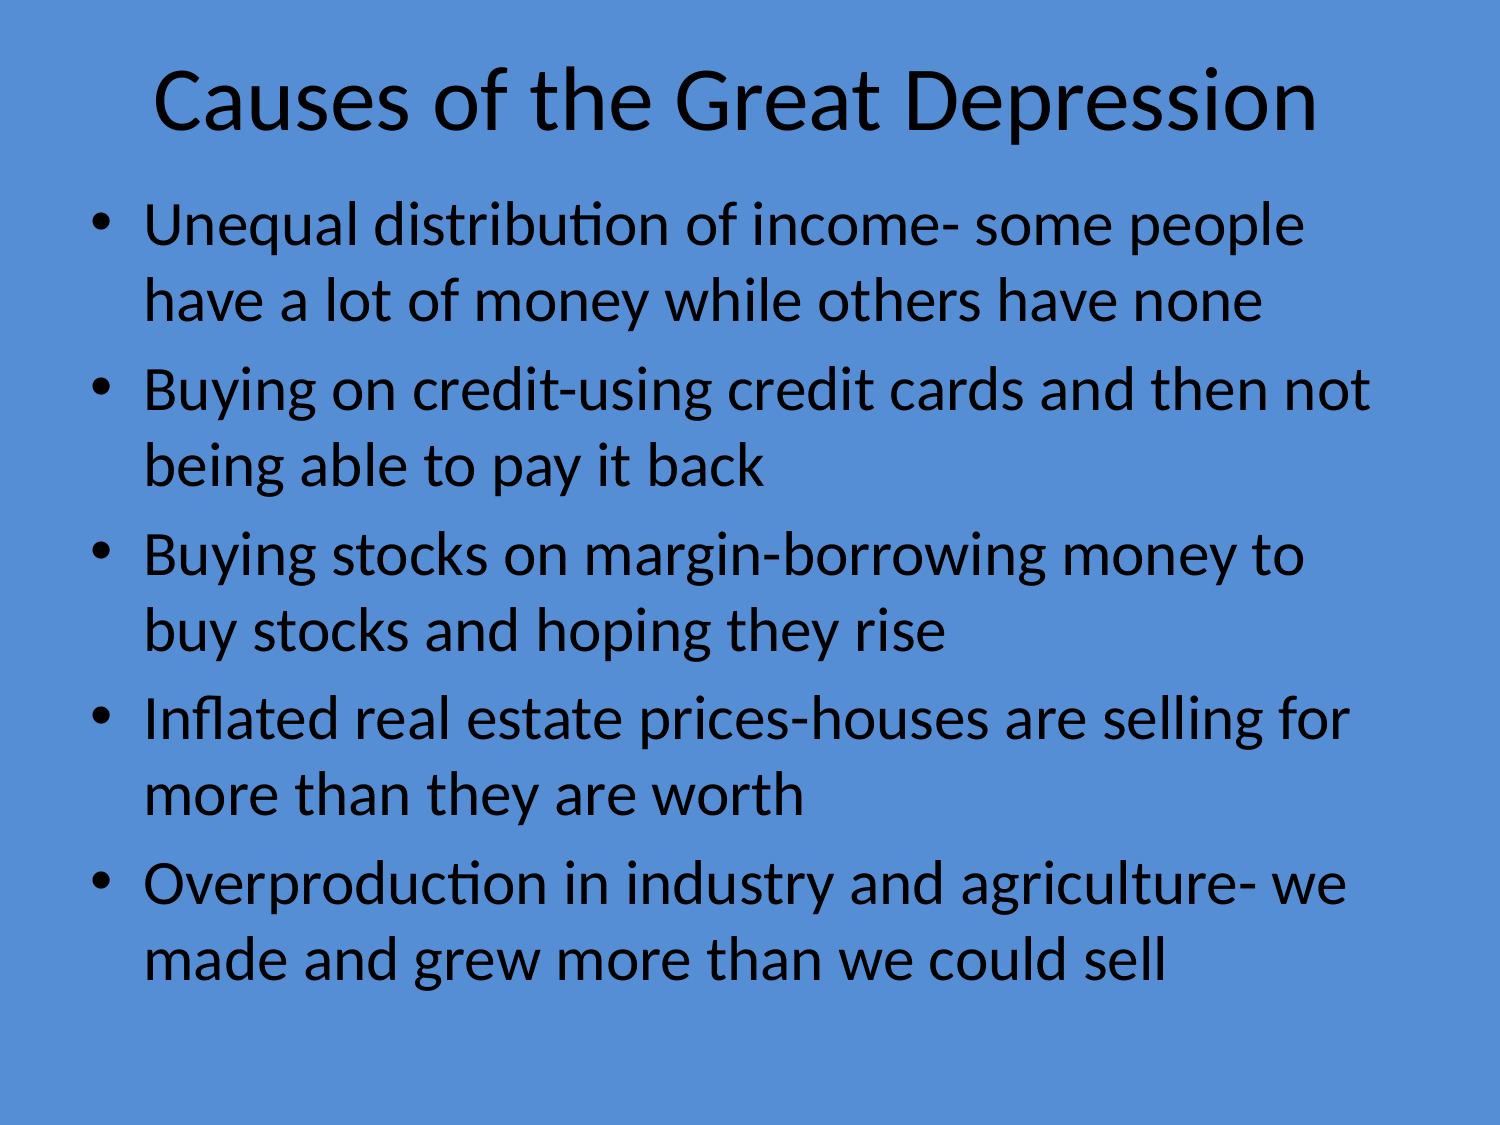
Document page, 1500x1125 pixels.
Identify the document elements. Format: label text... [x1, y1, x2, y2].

list Unequal distribution of income- some people have a lot of money while others have none Buying on credit-using credit cards and then not being able to pay it back Buying stocks on margin-borrowing money to buy stocks and hoping they rise Inflated real estate prices-houses are selling for more than they are worth Overproduction in industry and agriculture- we made and grew more than we could sell [75, 174, 1425, 1005]
title Causes of the Great Depression [62, 0, 1413, 188]
